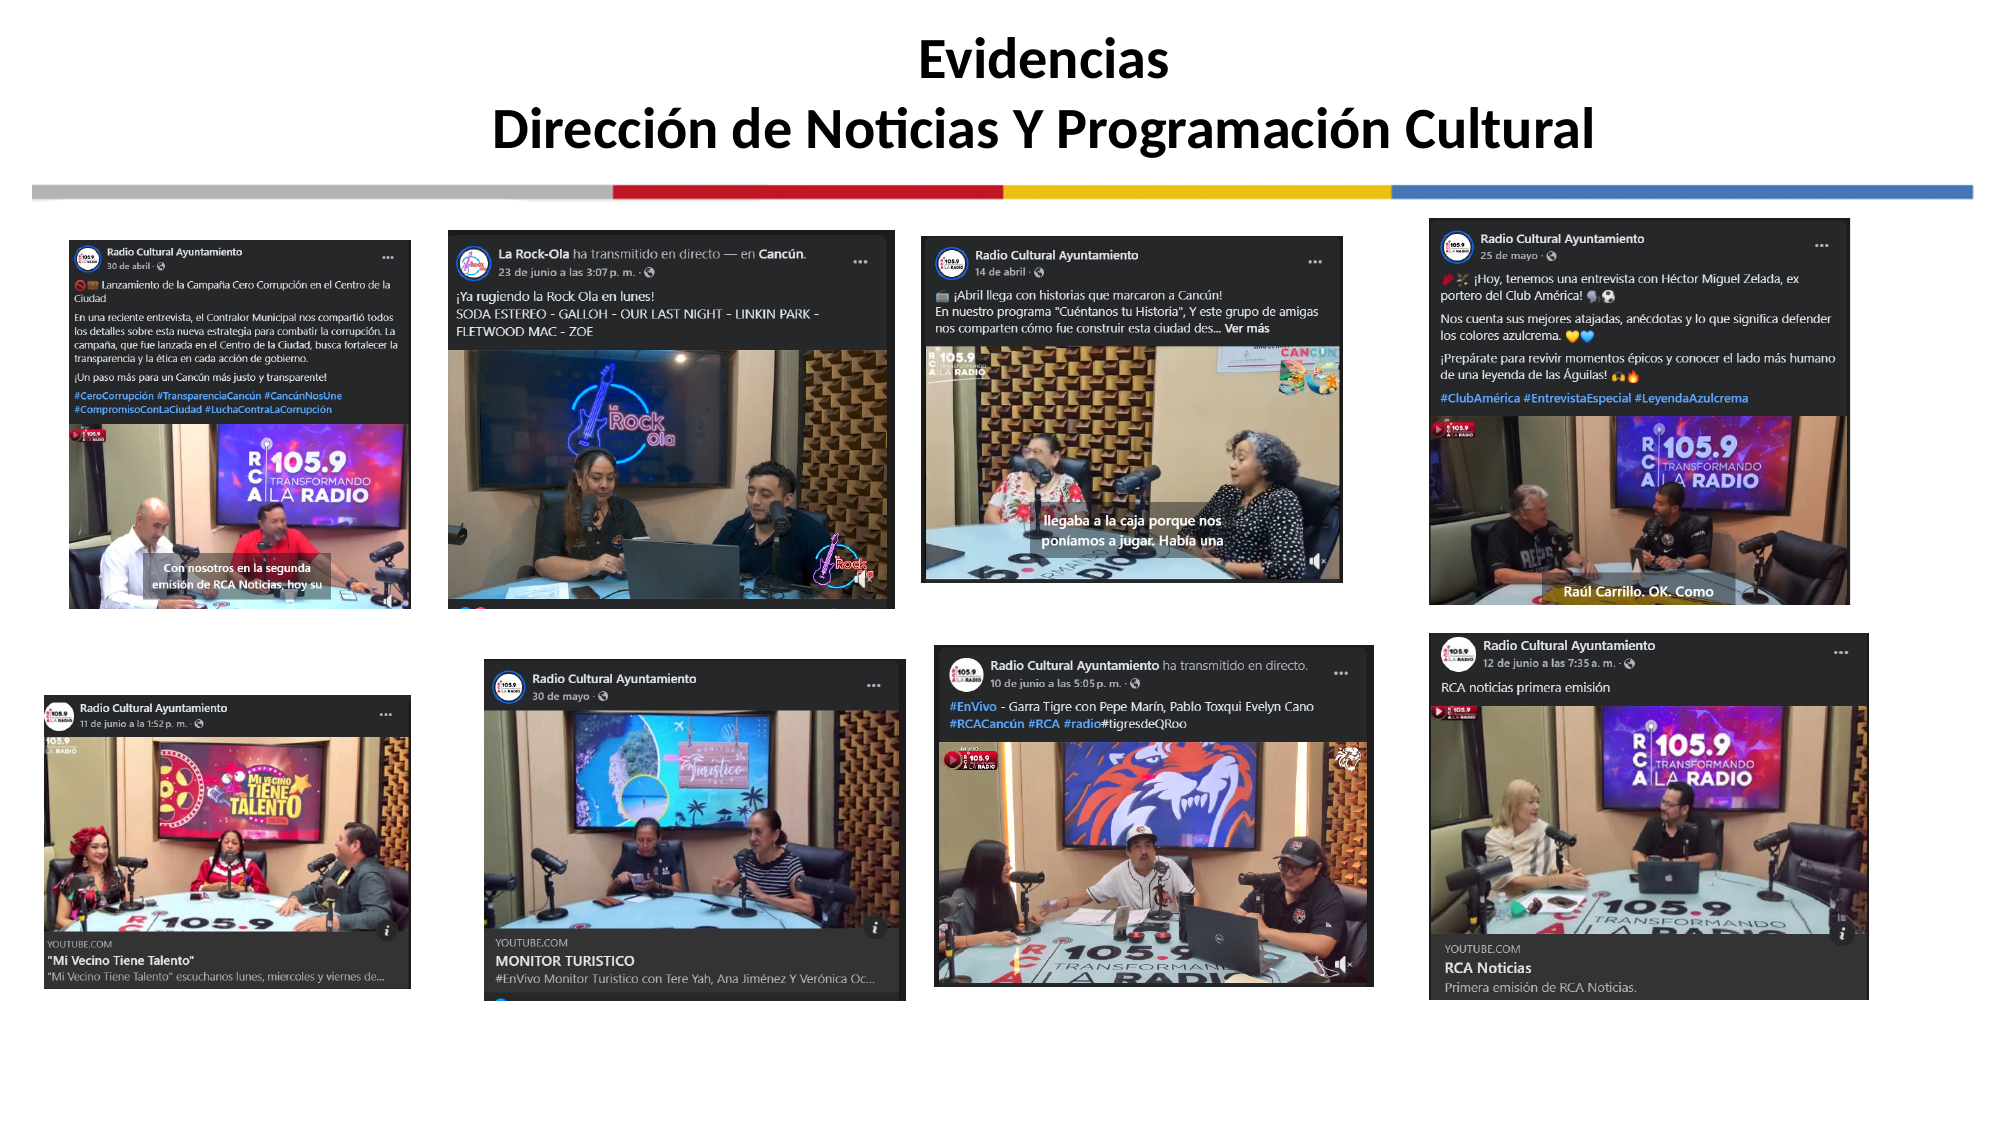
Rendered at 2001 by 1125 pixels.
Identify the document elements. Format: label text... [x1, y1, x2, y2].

picture [448, 230, 895, 609]
picture [921, 236, 1343, 583]
picture [69, 240, 411, 609]
picture [484, 659, 906, 1001]
picture [44, 695, 411, 989]
text_box Evidencias Dirección de Noticias Y Programación Cultural [358, 12, 1731, 168]
picture [1429, 217, 1851, 605]
picture [1429, 633, 1869, 1000]
picture [32, 184, 1974, 202]
picture [934, 645, 1374, 988]
